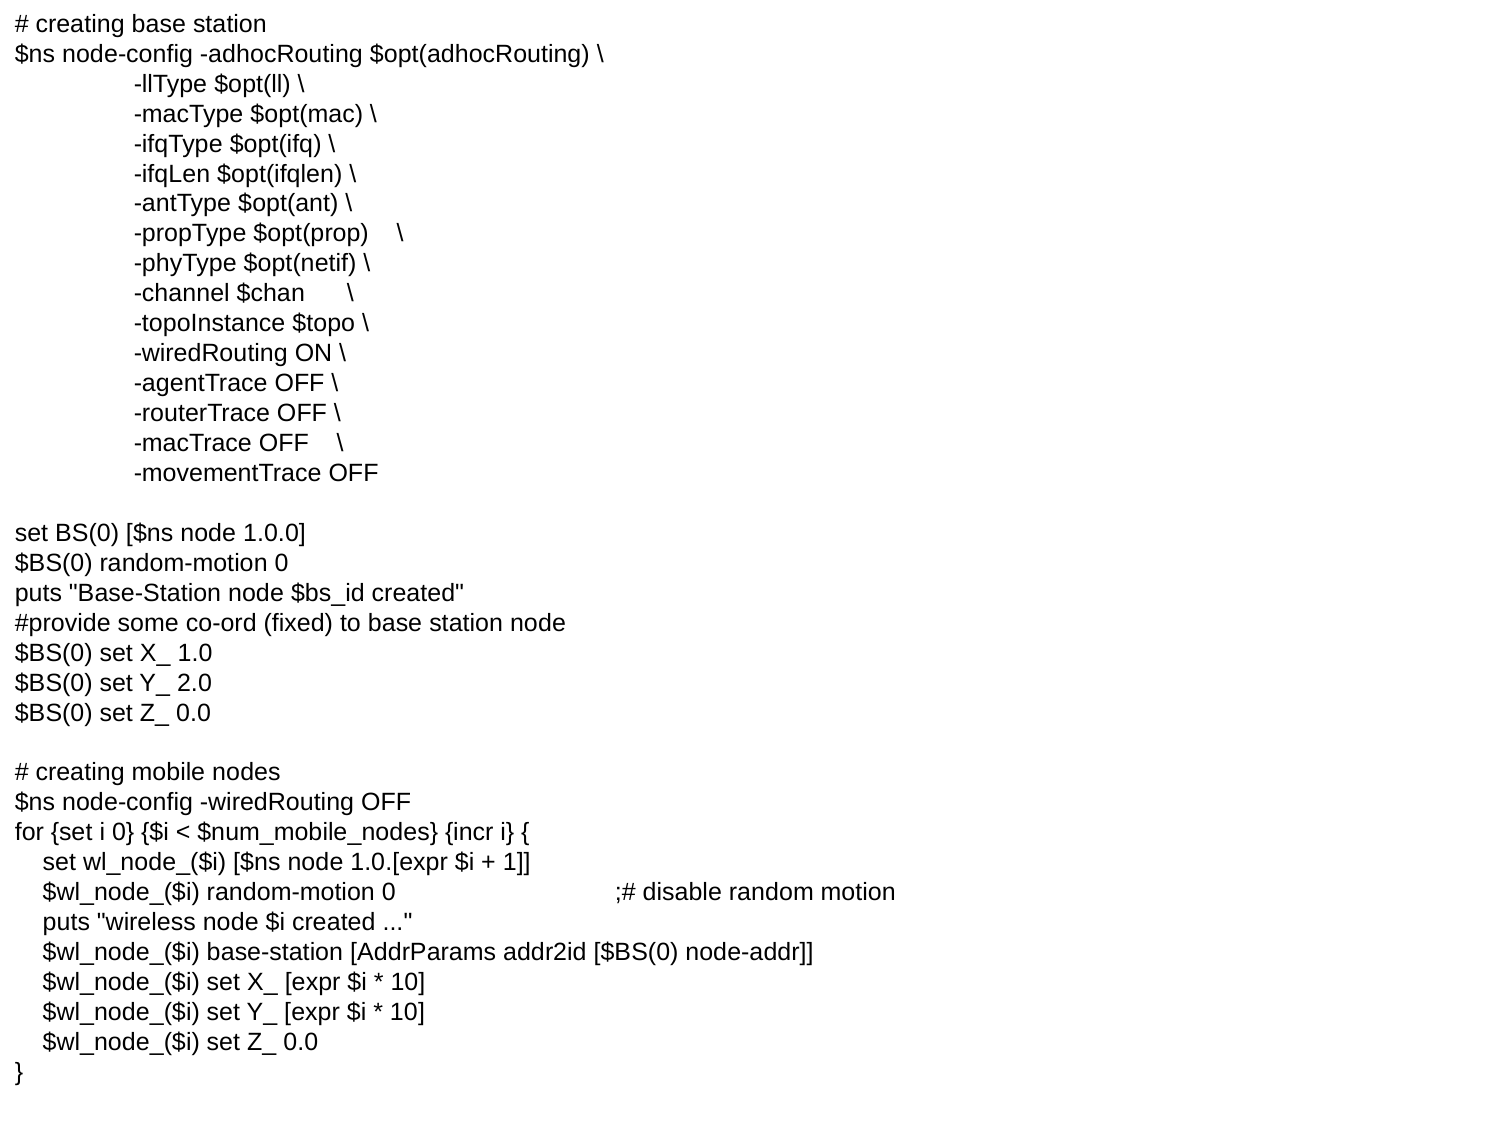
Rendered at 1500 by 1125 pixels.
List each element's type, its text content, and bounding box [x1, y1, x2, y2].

text_box # creating base station $ns node-config -adhocRouting $opt(adhocRouting) \ -llType $opt(ll) \ -macType $opt(mac) \ -ifqType $opt(ifq) \ -ifqLen $opt(ifqlen) \ -antType $opt(ant) \ -propType $opt(prop) \ -phyType $opt(netif) \ -channel $chan \ -topoInstance $topo \ -wiredRouting ON \ -agentTrace OFF \ -routerTrace OFF \ -macTrace OFF \ -movementTrace OFF set BS(0) [$ns node 1.0.0] $BS(0) random-motion 0 puts "Base-Station node $bs_id created" #provide some co-ord (fixed) to base station node $BS(0) set X_ 1.0 $BS(0) set Y_ 2.0 $BS(0) set Z_ 0.0 # creating mobile nodes $ns node-config -wiredRouting OFF for {set i 0} {$i < $num_mobile_nodes} {incr i} { set wl_node_($i) [$ns node 1.0.[expr $i + 1]] $wl_node_($i) random-motion 0 ;# disable random motion puts "wireless node $i created ..." $wl_node_($i) base-station [AddrParams addr2id [$BS(0) node-addr]] $wl_node_($i) set X_ [expr $i * 10] $wl_node_($i) set Y_ [expr $i * 10] $wl_node_($i) set Z_ 0.0 } [0, 0, 1500, 1093]
